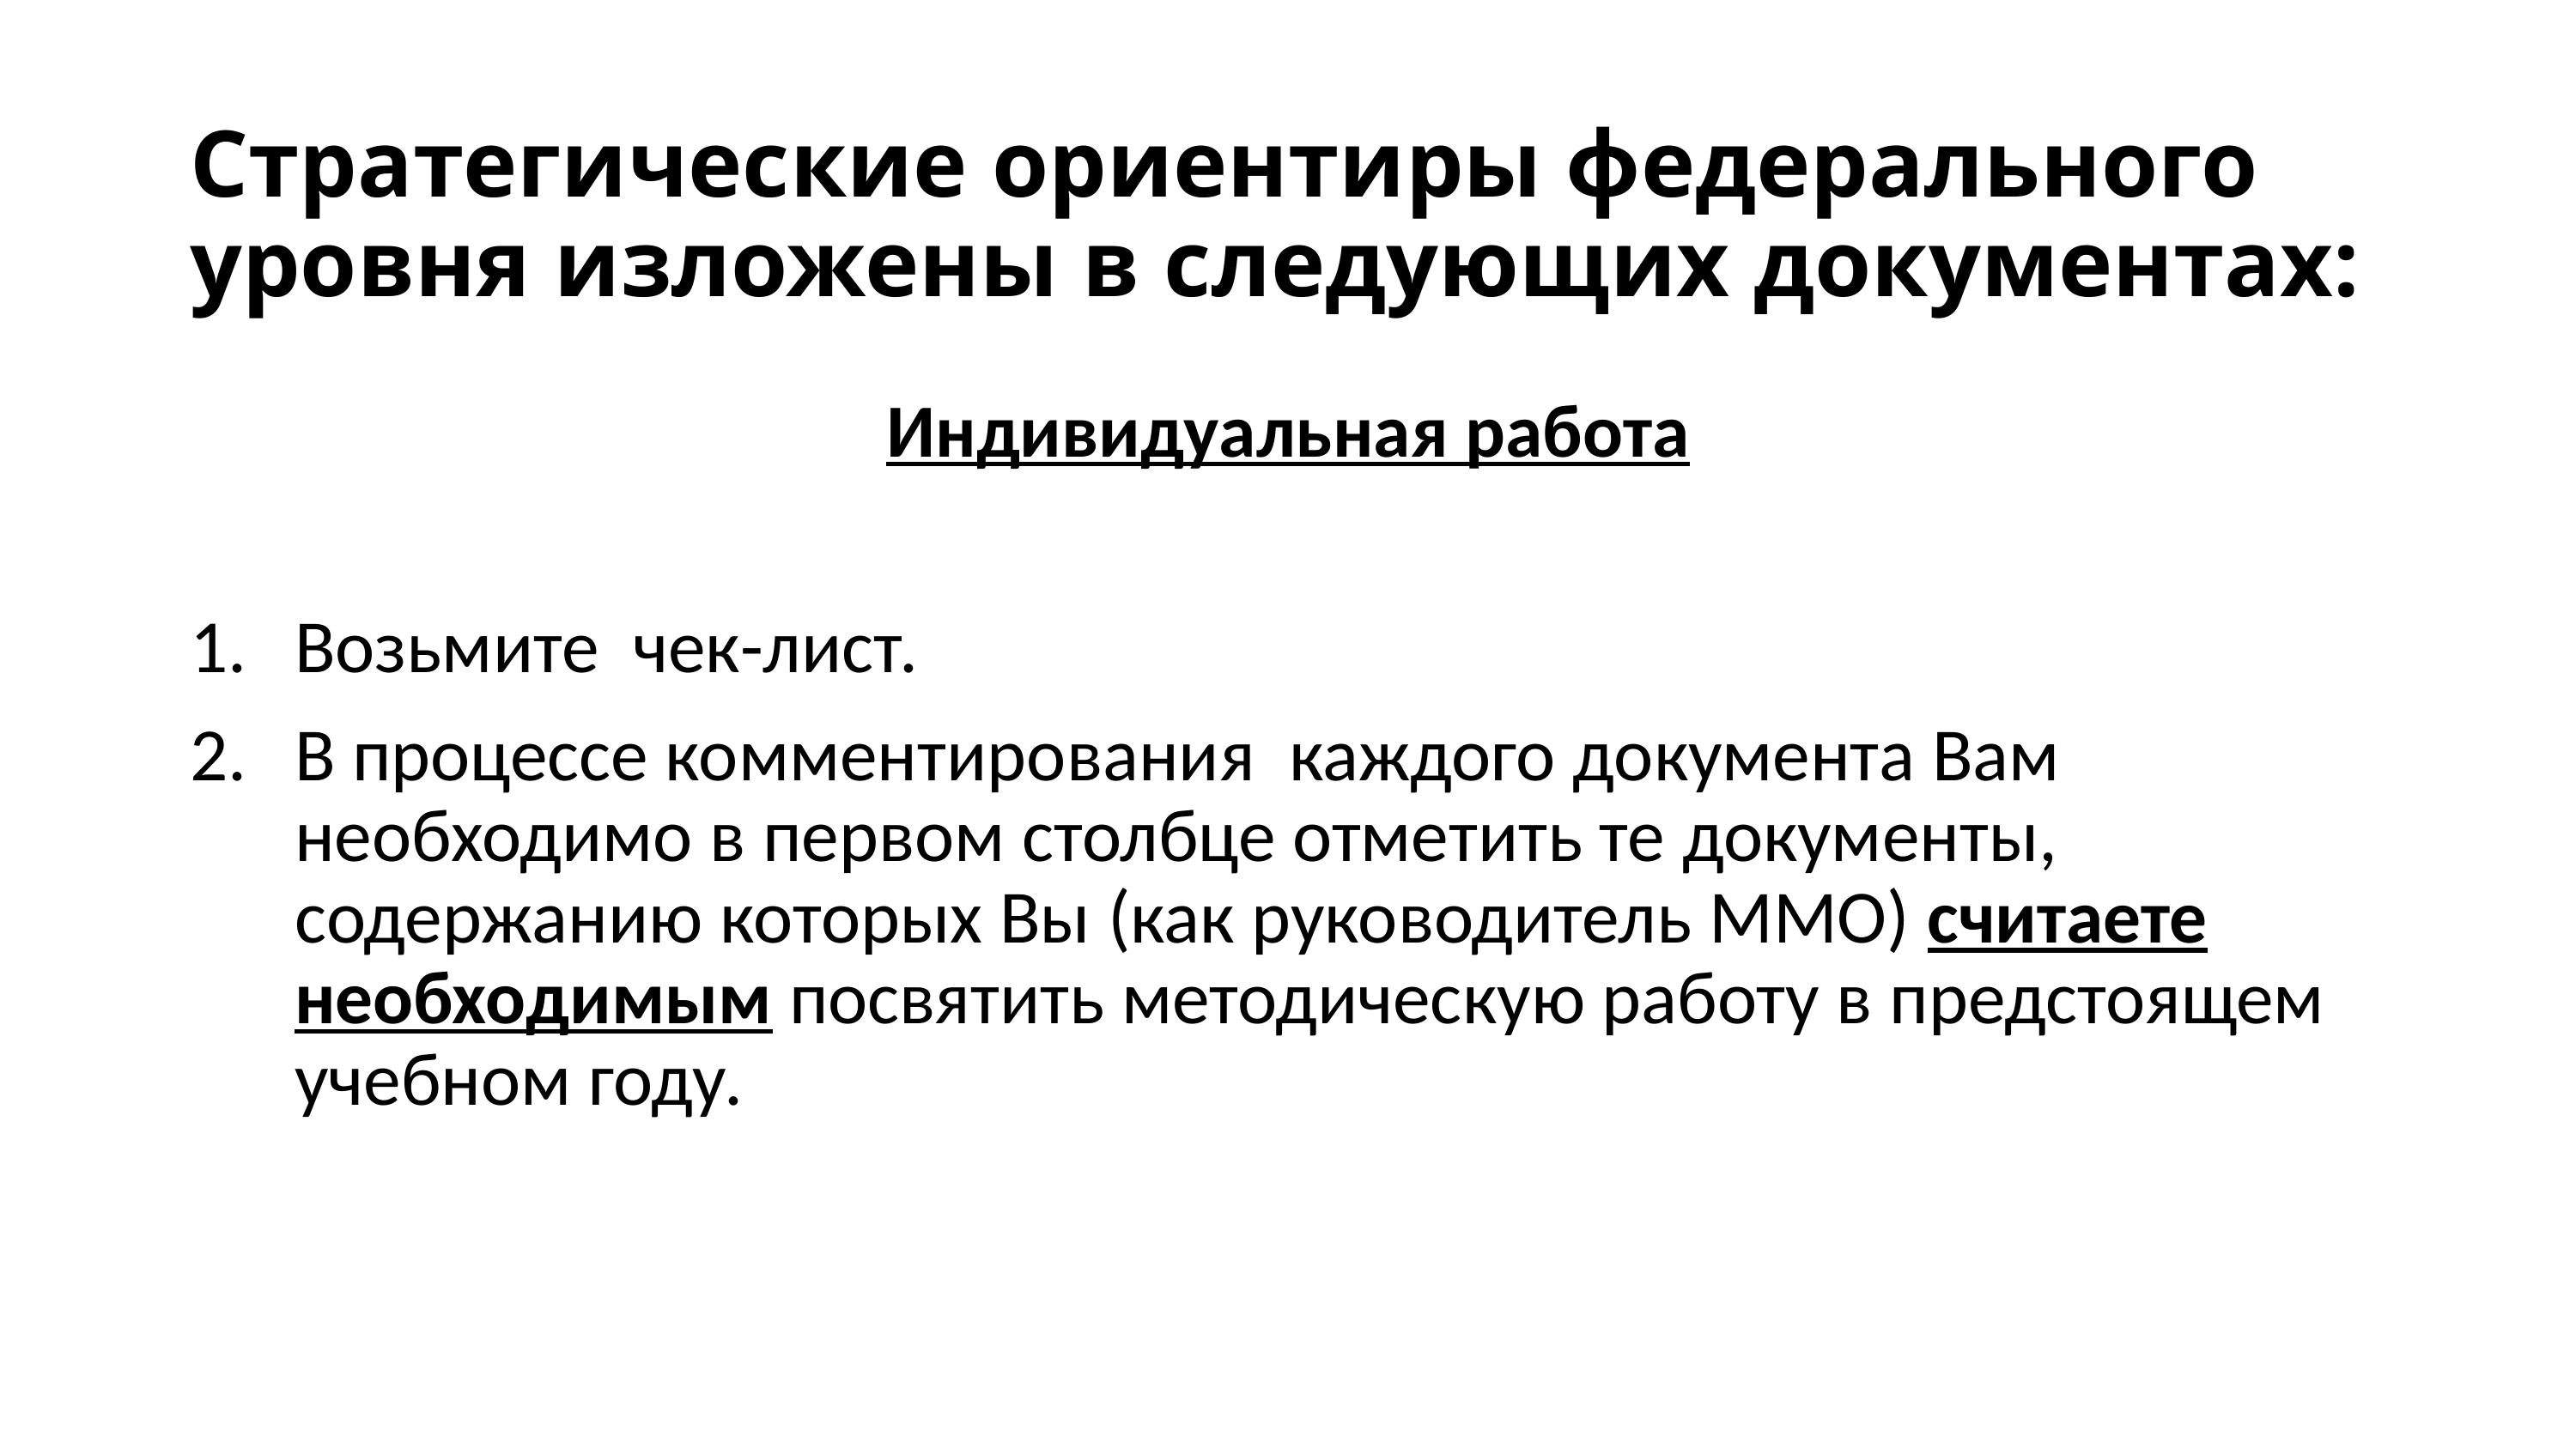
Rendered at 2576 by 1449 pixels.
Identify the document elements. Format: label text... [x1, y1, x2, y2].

list Индивидуальная работа Возьмите чек-лист. В процессе комментирования каждого документа Вам необходимо в первом столбце отметить те документы, содержанию которых Вы (как руководитель ММО) считаете необходимым посвятить методическую работу в предстоящем учебном году. [177, 385, 2399, 1305]
title Стратегические ориентиры федерального уровня изложены в следующих документах: [177, 76, 2399, 357]
